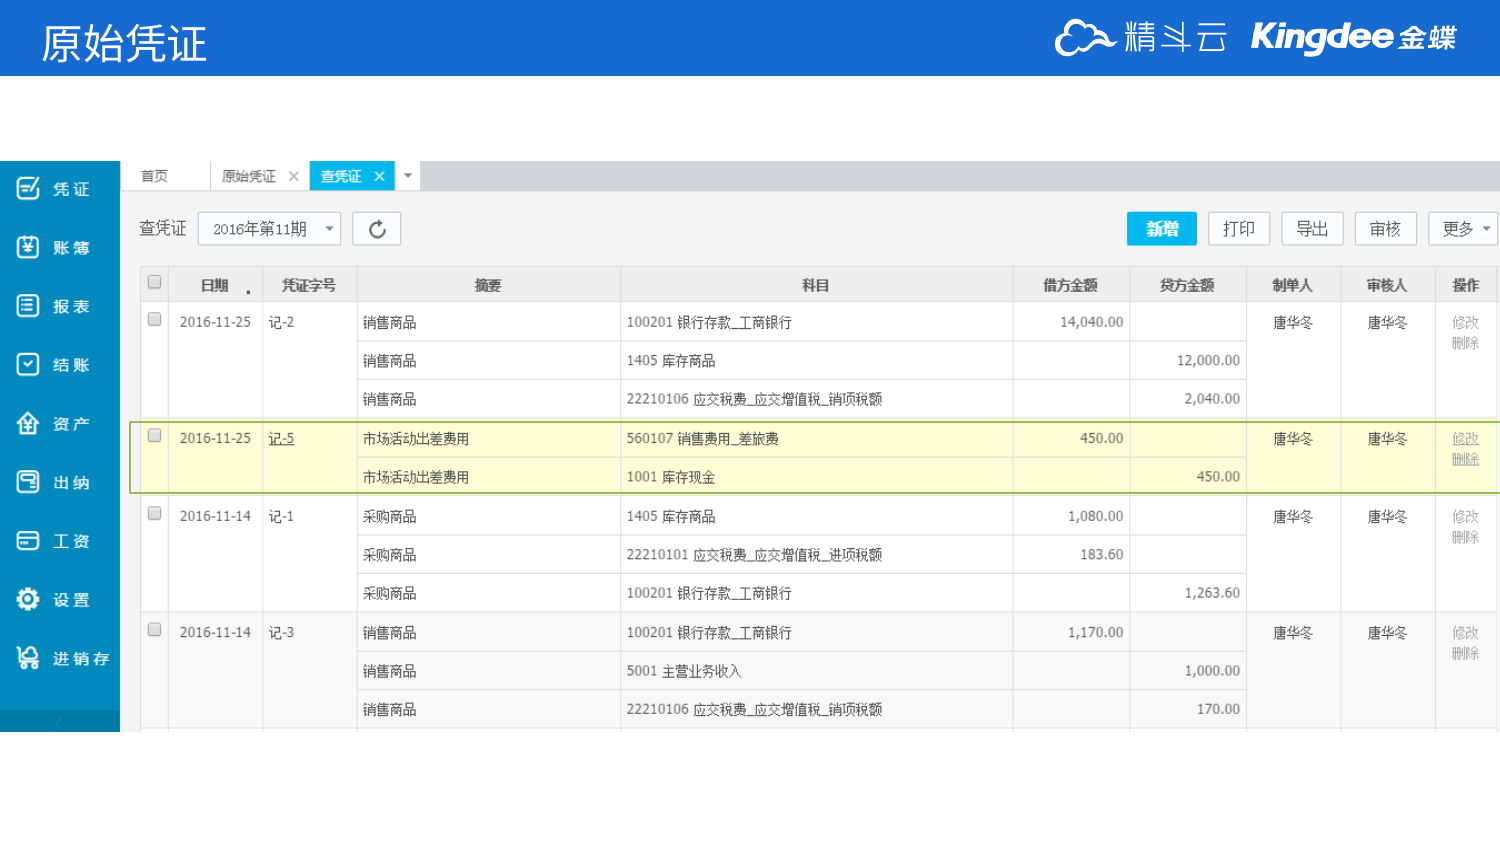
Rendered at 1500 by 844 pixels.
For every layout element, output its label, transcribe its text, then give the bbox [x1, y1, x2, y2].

title 原始凭证 [26, 0, 1196, 86]
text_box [0, 161, 1500, 732]
picture [1196, 0, 1487, 69]
